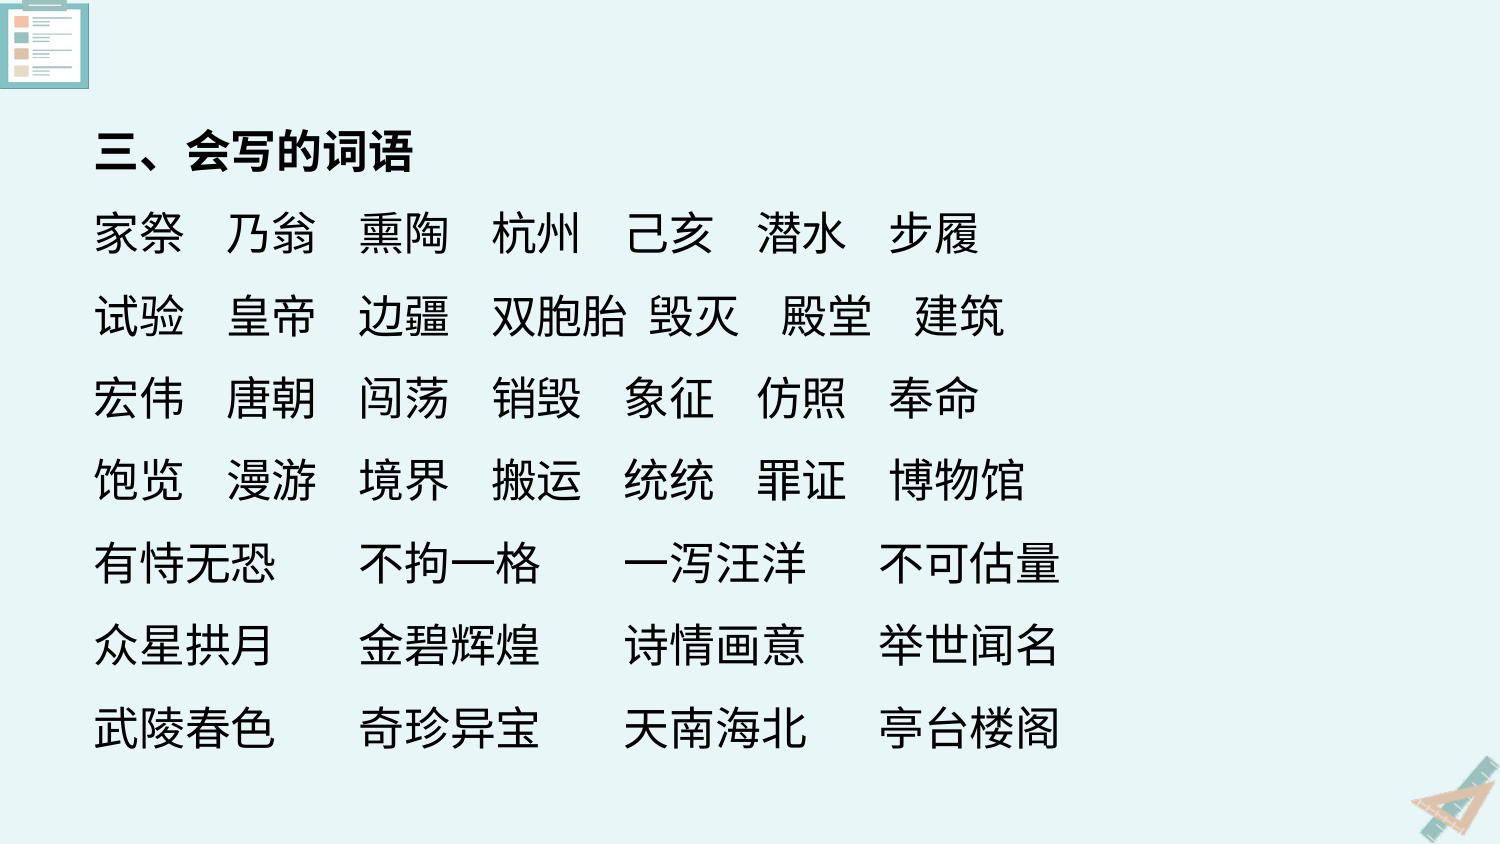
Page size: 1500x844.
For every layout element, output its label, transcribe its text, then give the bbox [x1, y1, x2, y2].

picture [1411, 755, 1500, 844]
text_box 三、会写的词语 家祭 乃翁 熏陶 杭州 己亥 潜水 步履 试验 皇帝 边疆 双胞胎 毁灭 殿堂 建筑 宏伟 唐朝 闯荡 销毁 象征 仿照 奉命 饱览 漫游 境界 搬运 统统 罪证 博物馆 有恃无恐 不拘一格 一泻汪洋 不可估量 众星拱月 金碧辉煌 诗情画意 举世闻名 武陵春色 奇珍异宝 天南海北 亭台楼阁 [79, 87, 1374, 762]
picture [0, 0, 89, 89]
